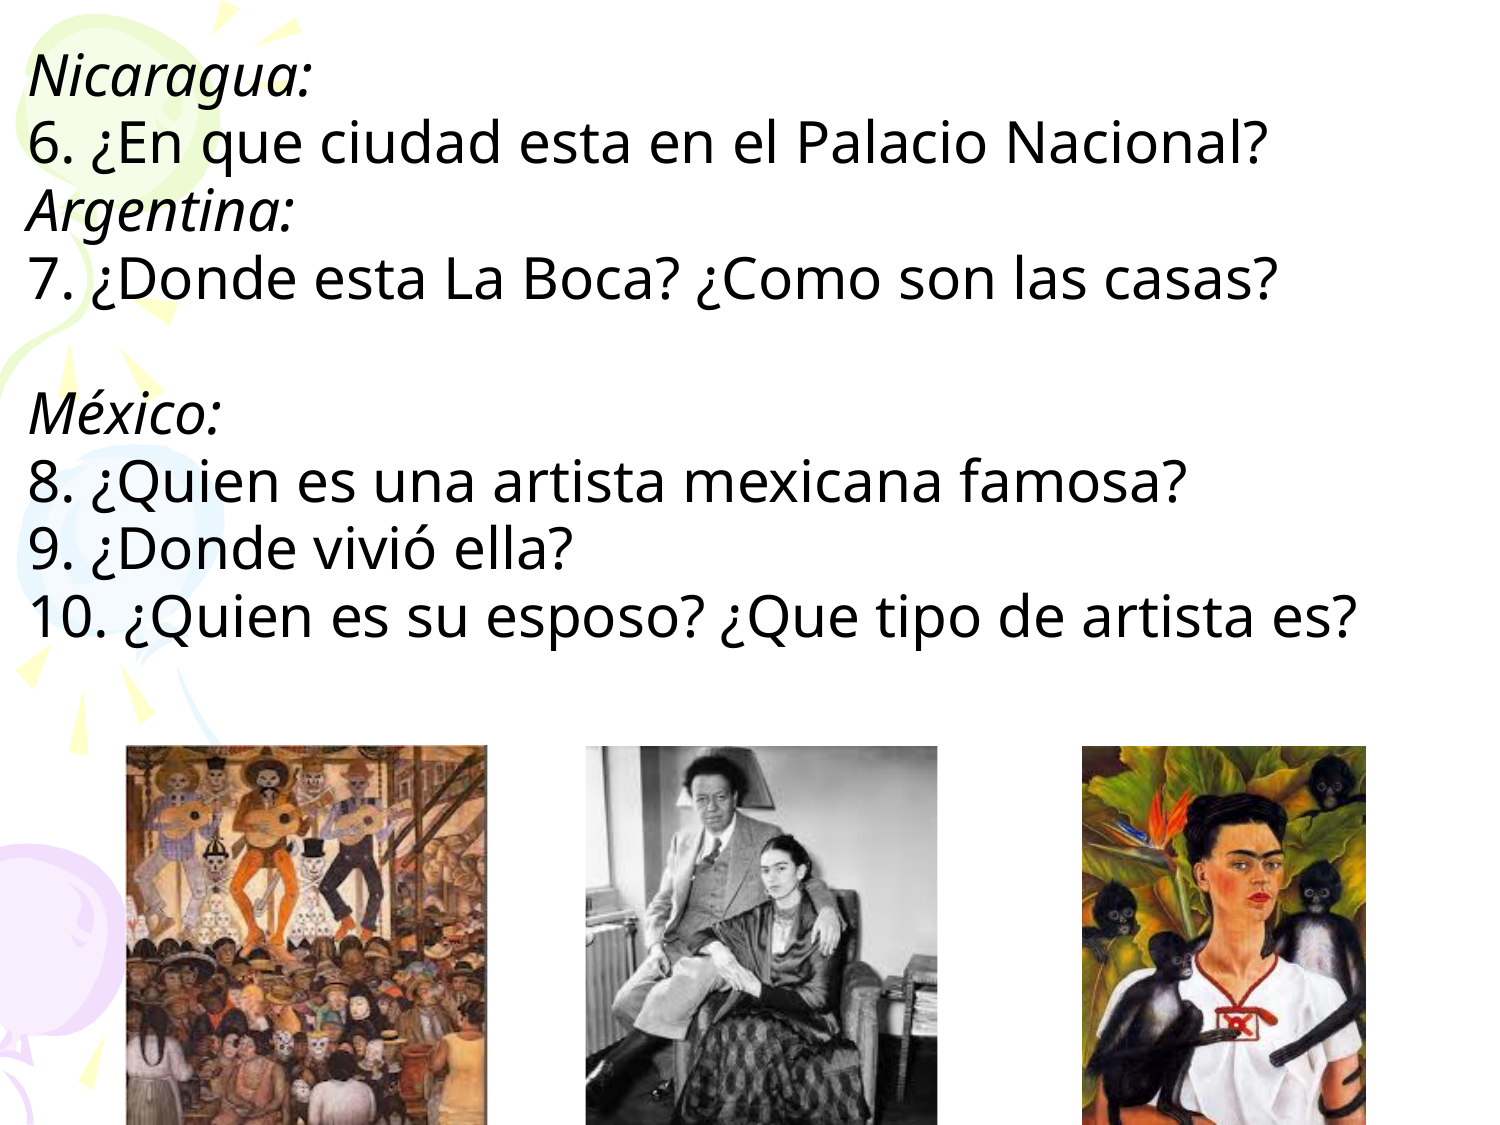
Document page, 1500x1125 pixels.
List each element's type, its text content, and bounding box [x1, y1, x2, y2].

picture [1081, 746, 1366, 1125]
picture [585, 746, 938, 1125]
text_box Nicaragua: 6. ¿En que ciudad esta en el Palacio Nacional? Argentina: 7. ¿Donde esta La Boca? ¿Como son las casas? México: 8. ¿Quien es una artista mexicana famosa? 9. ¿Donde vivió ella? 10. ¿Quien es su esposo? ¿Que tipo de artista es? [12, 43, 1500, 775]
picture [124, 745, 488, 1125]
